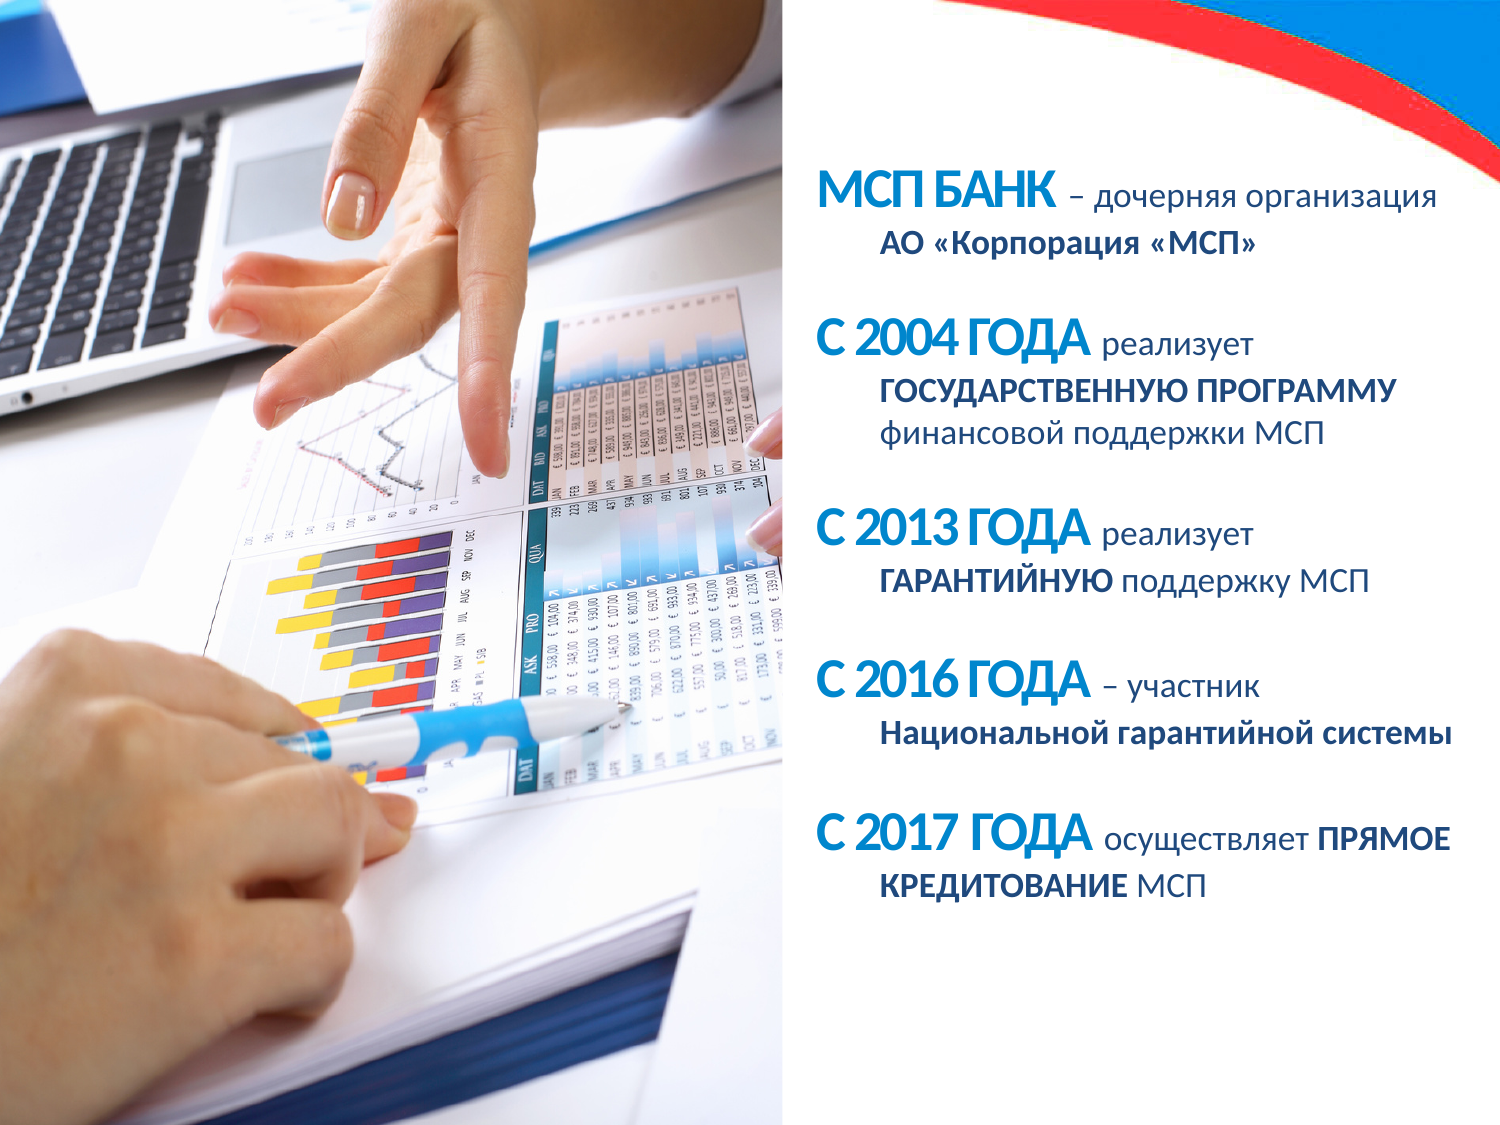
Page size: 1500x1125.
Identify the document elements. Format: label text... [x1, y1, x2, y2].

picture [1003, 192, 1017, 196]
picture [0, 0, 783, 1125]
picture [944, 192, 954, 196]
picture [974, 181, 982, 193]
text_box МСП БАНК – дочерняя организация АО «Корпорация «МСП» С 2004 ГОДА реализует ГОСУДАРСТВЕННУЮ ПРОГРАММУ финансовой поддержки МСП С 2013 ГОДА реализует ГАРАНТИЙНУЮ поддержку МСП С 2016 ГОДА – участник Национальной гарантийной системы C 2017 ГОДА осуществляет ПРЯМОЕ КРЕДИТОВАНИЕ МСП [804, 145, 1467, 953]
picture [901, 177, 914, 196]
picture [853, 0, 1500, 196]
